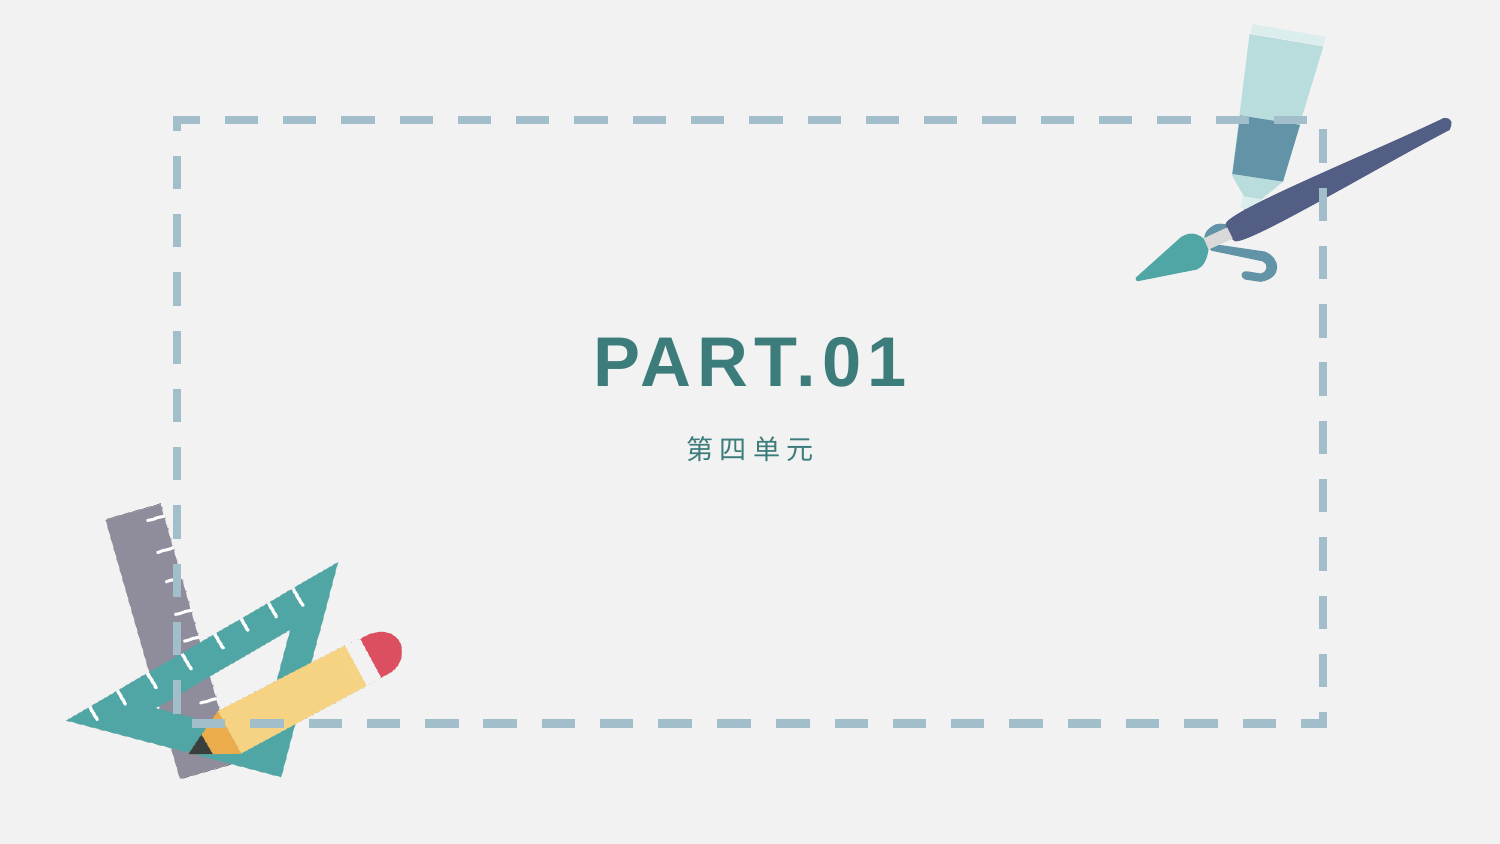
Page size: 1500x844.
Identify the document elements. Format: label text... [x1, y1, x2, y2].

text_box 第四单元 [358, 432, 1142, 557]
text_box PART.01 [358, 286, 1142, 430]
picture [65, 503, 402, 779]
